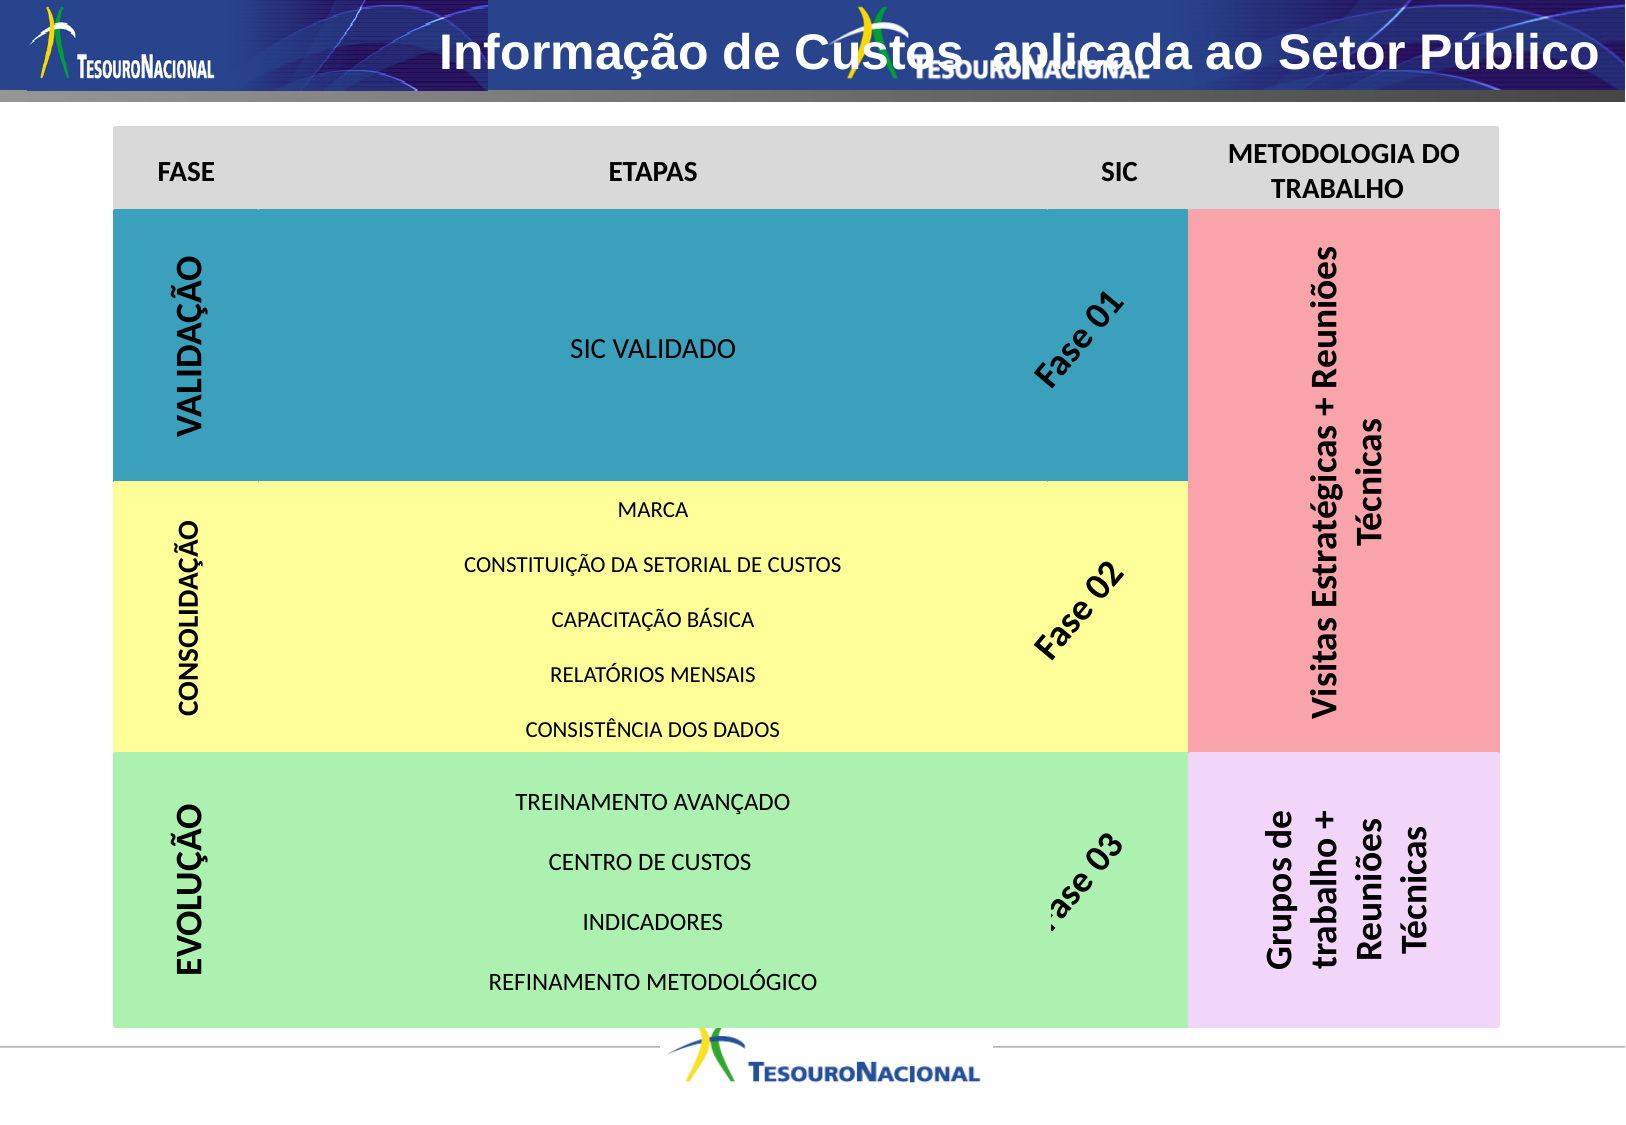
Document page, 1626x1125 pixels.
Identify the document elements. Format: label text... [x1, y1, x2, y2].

text_box Fase 03 [1051, 752, 1188, 1028]
text_box SIC [1047, 126, 1188, 209]
text_box Fase 01 [1047, 209, 1188, 481]
text_box Fase 02 [1047, 481, 1188, 752]
text_box Visitas Estratégicas + Reuniões Técnicas [1188, 209, 1500, 752]
text_box TREINAMENTO AVANÇADO CENTRO DE CUSTOS INDICADORES REFINAMENTO METODOLÓGICO [255, 752, 1051, 1028]
text_box CONSOLIDAÇÃO [113, 481, 259, 752]
text_box EVOLUÇÃO [113, 752, 255, 1028]
text_box MARCA CONSTITUIÇÃO DA SETORIAL DE CUSTOS CAPACITAÇÃO BÁSICA RELATÓRIOS MENSAIS CONSISTÊNCIA DOS DADOS [259, 481, 1047, 752]
text_box Grupos de trabalho + Reuniões Técnicas [1188, 752, 1500, 1028]
picture [660, 1028, 993, 1093]
text_box FASE [113, 126, 259, 209]
picture [0, 0, 1625, 91]
text_box VALIDAÇÃO [113, 209, 259, 481]
text_box Informação de Custos aplicada ao Setor Público [140, 12, 1616, 88]
text_box SIC VALIDADO [259, 209, 1047, 481]
text_box METODOLOGIA DO TRABALHO [1188, 126, 1499, 209]
text_box ETAPAS [259, 126, 1047, 209]
